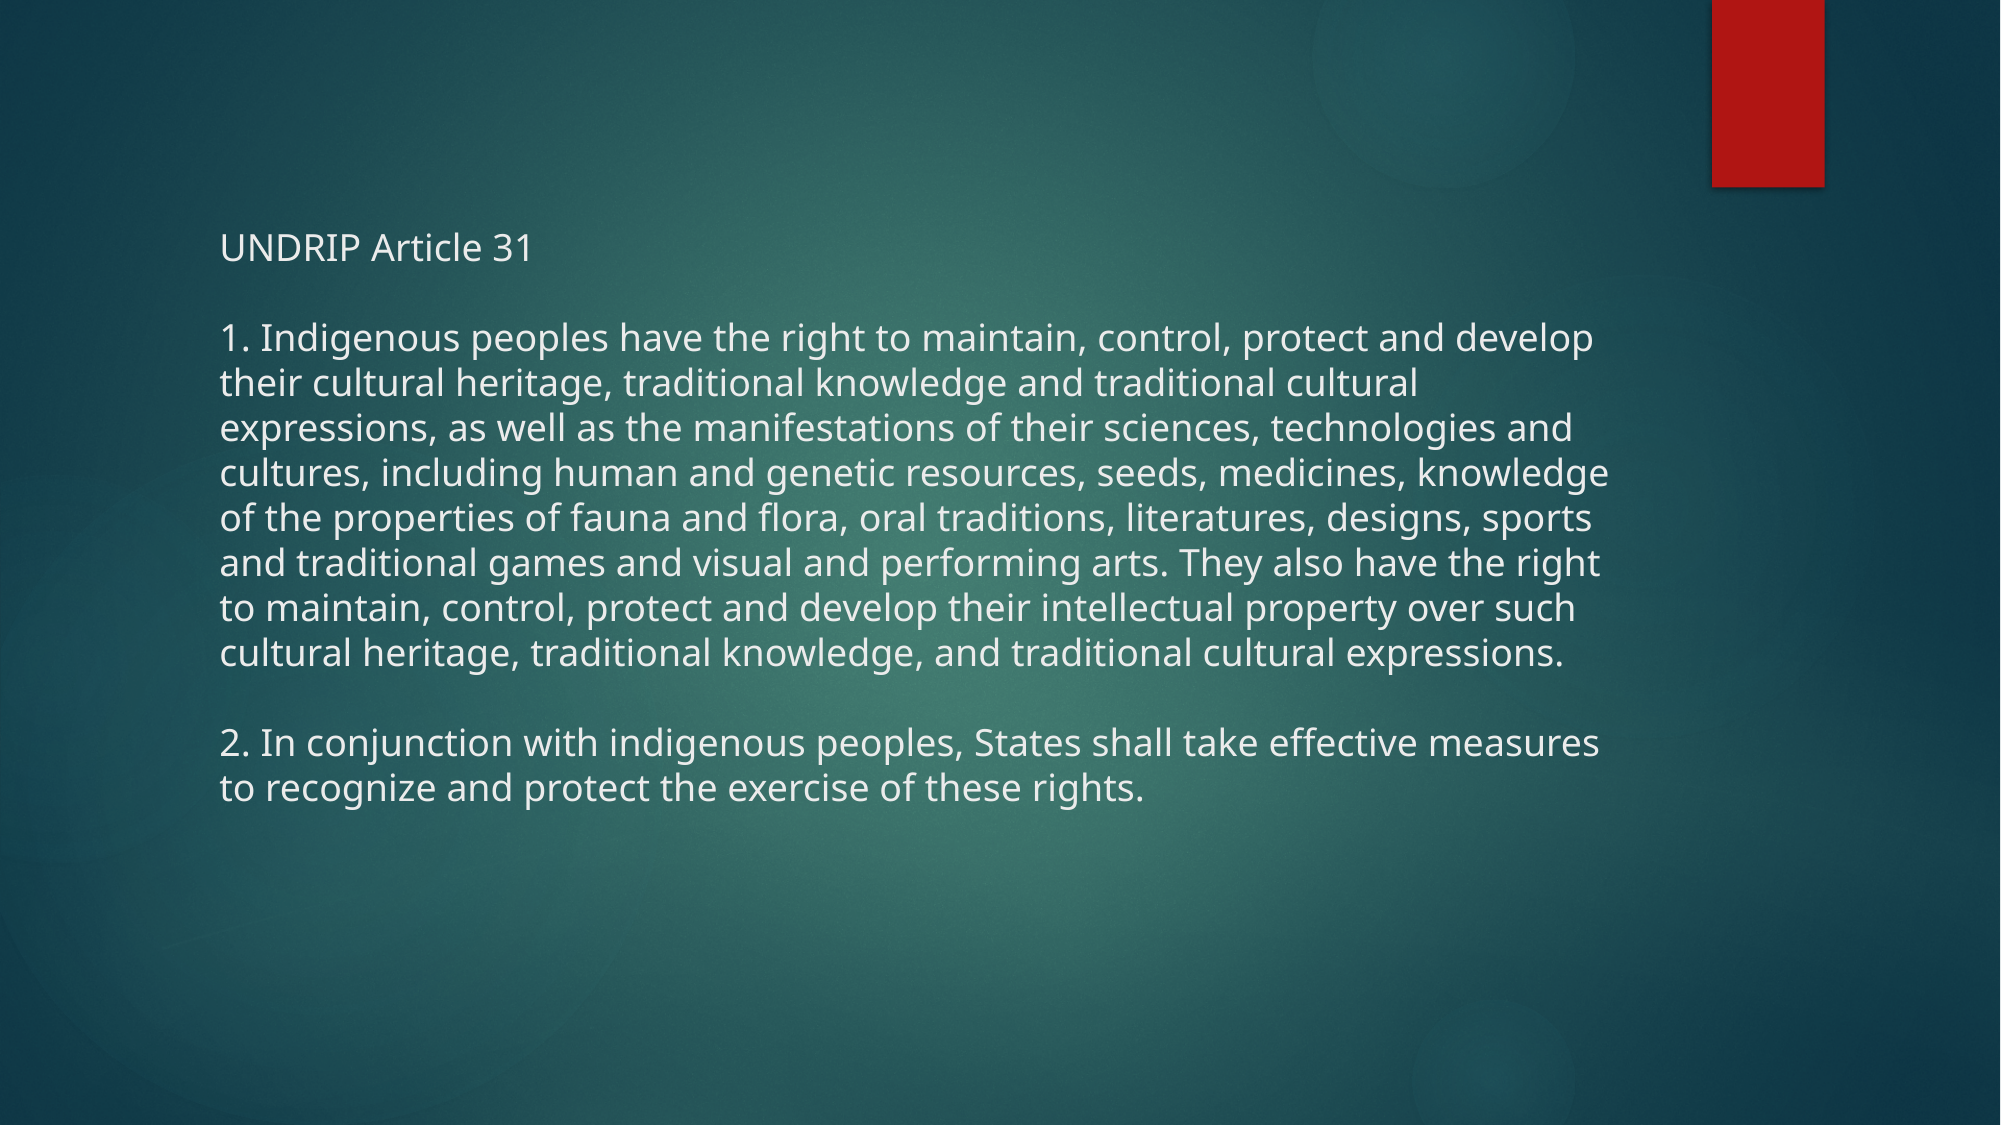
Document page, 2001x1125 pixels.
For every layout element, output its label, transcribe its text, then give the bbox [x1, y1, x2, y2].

title UNDRIP Article 31 1. Indigenous peoples have the right to maintain, control, protect and develop their cultural heritage, traditional knowledge and traditional cultural expressions, as well as the manifestations of their sciences, technologies and cultures, including human and genetic resources, seeds, medicines, knowledge of the properties of fauna and flora, oral traditions, literatures, designs, sports and traditional games and visual and performing arts. They also have the right to maintain, control, protect and develop their intellectual property over such cultural heritage, traditional knowledge, and traditional cultural expressions. 2. In conjunction with indigenous peoples, States shall take effective measures to recognize and protect the exercise of these rights. [204, 216, 1645, 970]
